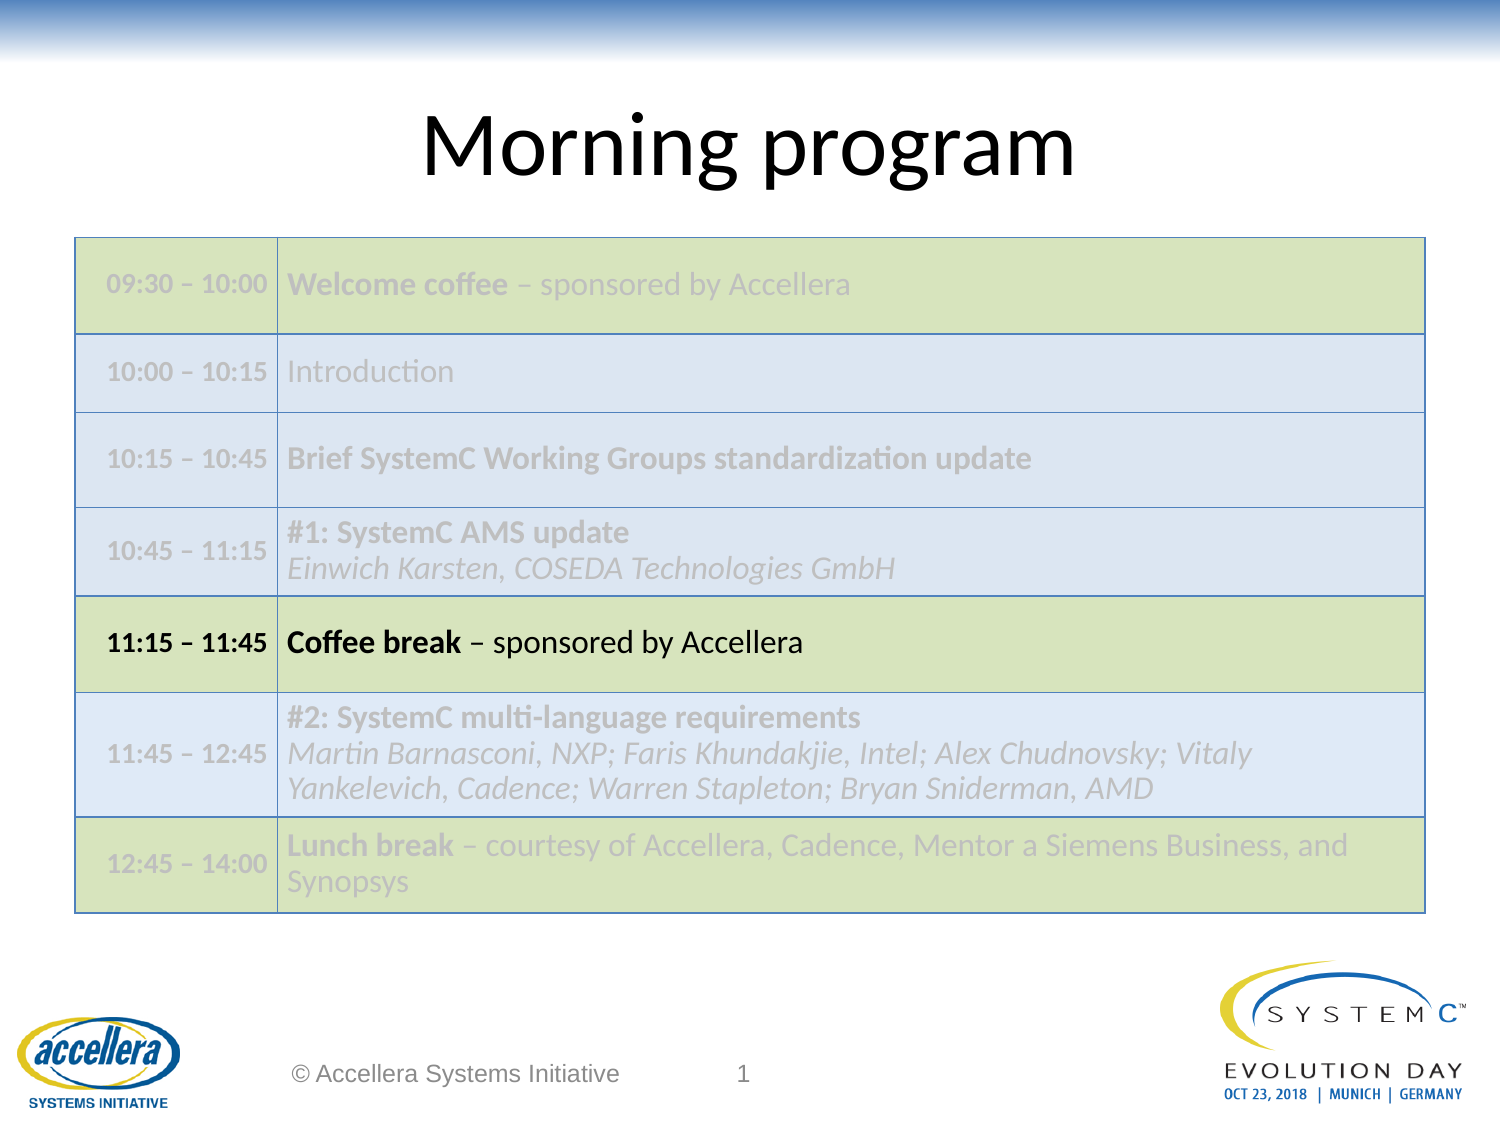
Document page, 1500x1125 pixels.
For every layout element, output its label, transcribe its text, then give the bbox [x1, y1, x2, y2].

table_cell #1: SystemC AMS update Einwich Karsten, COSEDA Technologies GmbH [278, 508, 1424, 595]
title Morning program [75, 45, 1425, 233]
footer © Accellera Systems Initiative [275, 1042, 600, 1103]
table_header Welcome coffee – sponsored by Accellera [278, 238, 1424, 333]
table_header 09:30 – 10:00 [76, 238, 277, 333]
picture [1211, 957, 1474, 1111]
table_cell 11:15 – 11:45 [76, 597, 277, 692]
picture [17, 1017, 180, 1108]
table_cell 12:45 – 14:00 [76, 818, 277, 912]
table_cell Coffee break – sponsored by Accellera [278, 597, 1424, 692]
table_cell Introduction [278, 335, 1424, 412]
table_cell Lunch break – courtesy of Accellera, Cadence, Mentor a Siemens Business, and Synopsys [278, 818, 1424, 912]
table_cell 10:00 – 10:15 [76, 335, 277, 412]
table_cell #2: SystemC multi-language requirements Martin Barnasconi, NXP; Faris Khundakjie, Intel; Alex Chudnovsky; Vitaly Yankelevich, Cadence; Warren Stapleton; Bryan Sniderman, AMD [278, 693, 1424, 816]
table_cell 10:15 – 10:45 [76, 413, 277, 507]
slide_number 1 [600, 1042, 888, 1103]
table_cell 11:45 – 12:45 [76, 693, 277, 816]
table_cell Brief SystemC Working Groups standardization update [278, 413, 1424, 507]
table_cell 10:45 – 11:15 [76, 508, 277, 595]
